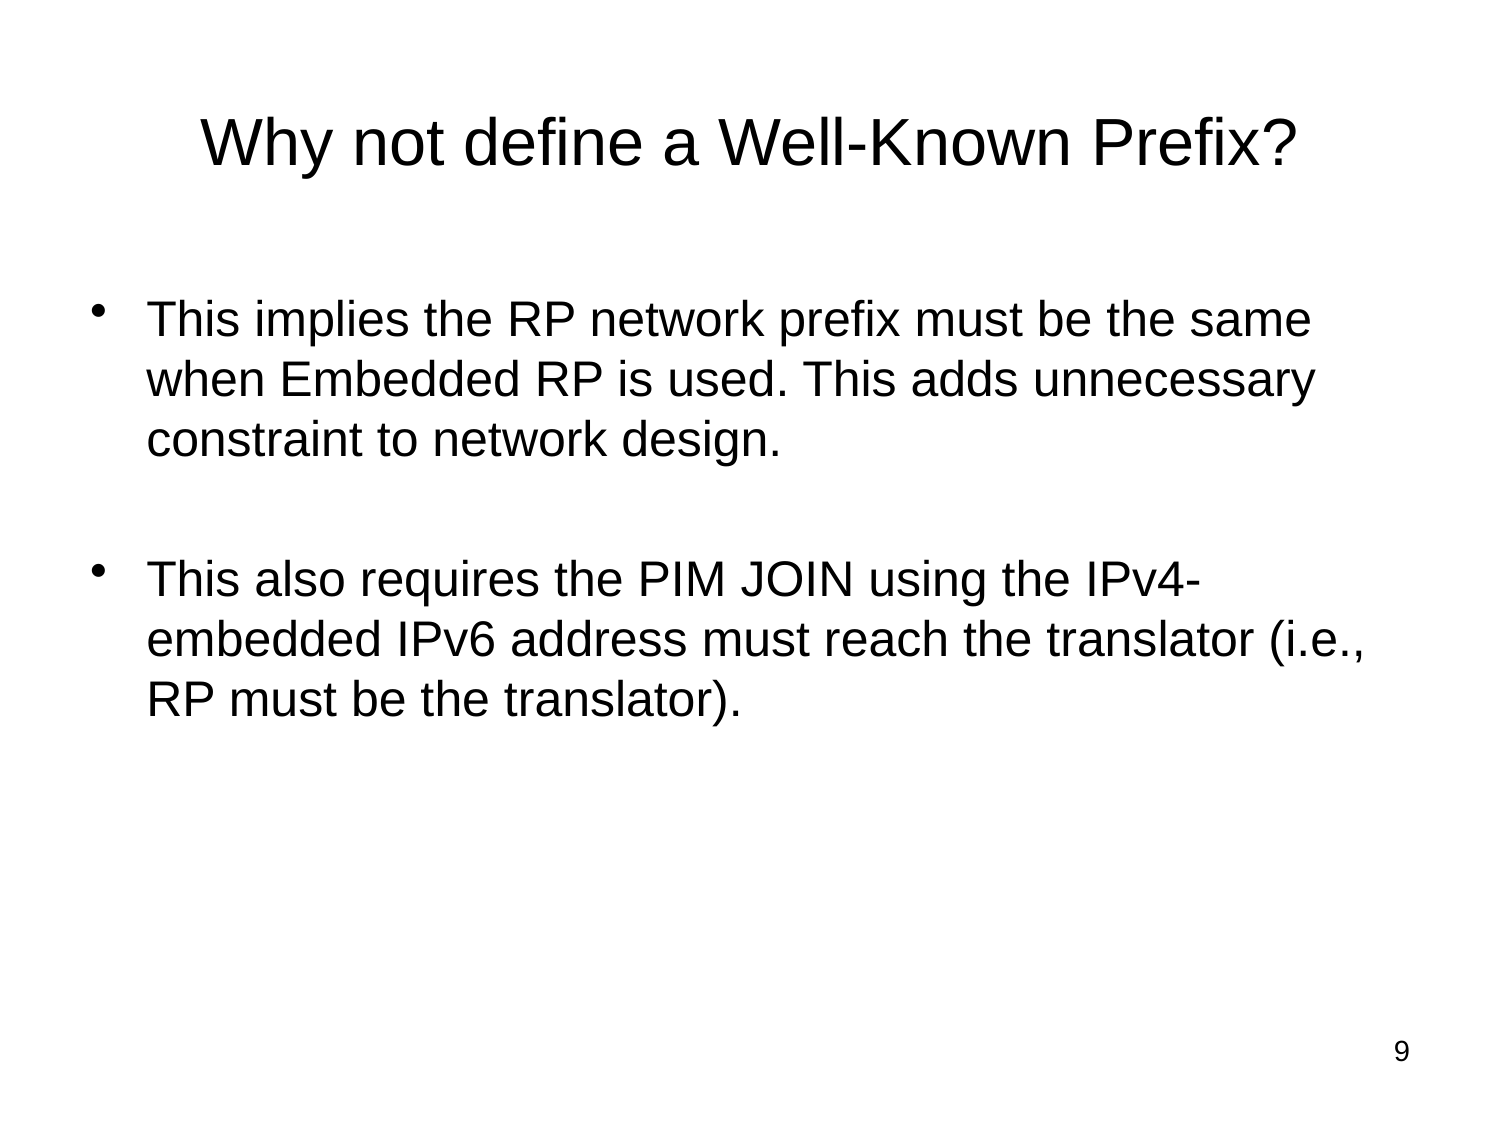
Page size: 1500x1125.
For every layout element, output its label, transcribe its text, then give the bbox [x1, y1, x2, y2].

title Why not define a Well-Known Prefix? [74, 44, 1426, 233]
slide_number 9 [1074, 1024, 1426, 1103]
list This implies the RP network prefix must be the same when Embedded RP is used. This adds unnecessary constraint to network design. This also requires the PIM JOIN using the IPv4-embedded IPv6 address must reach the translator (i.e., RP must be the translator). [74, 278, 1426, 1083]
